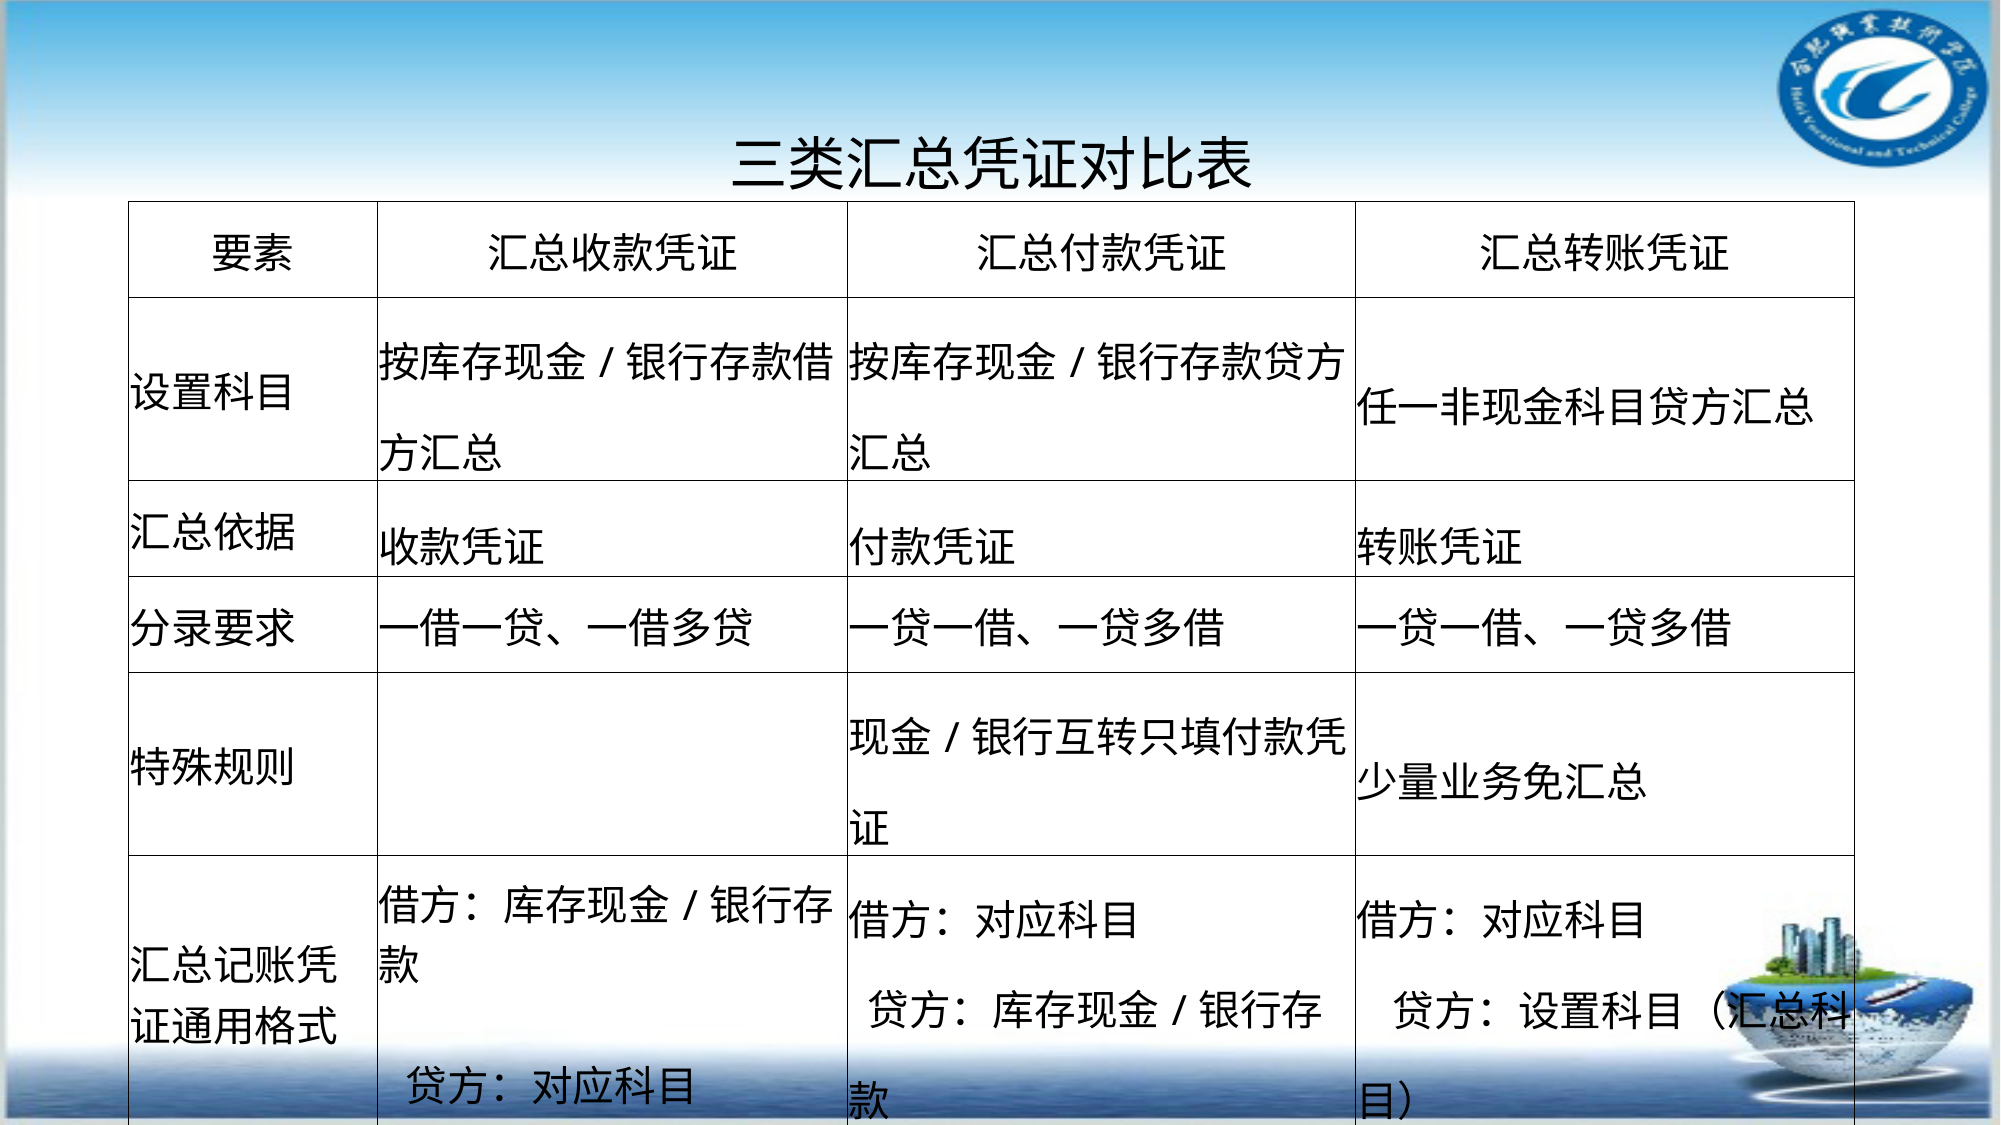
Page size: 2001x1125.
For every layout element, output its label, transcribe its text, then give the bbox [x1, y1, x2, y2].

table_cell 借方：库存现金/银行存款 贷方：对应科目 [378, 856, 847, 1125]
table_cell 借方：对应科目 贷方：库存现金/银行存款 [848, 856, 1355, 1125]
table_cell 按库存现金/银行存款贷方汇总 [848, 298, 1355, 480]
table_cell 按库存现金/银行存款借方汇总 [378, 298, 847, 480]
table_cell 设置科目 [129, 298, 377, 480]
table_cell 任一非现金科目贷方汇总 [1356, 298, 1854, 480]
table_cell 一借一贷、一借多贷 [378, 577, 847, 672]
table_cell 借方：对应科目 贷方：设置科目（汇总科目） [1356, 856, 1854, 1125]
table_cell 汇总收款凭证 [378, 202, 847, 297]
table_cell 一贷一借、一贷多借 [848, 577, 1355, 672]
table_cell 特殊规则 [129, 673, 377, 855]
table_cell 要素 [129, 202, 377, 297]
table_cell 少量业务免汇总 [1356, 673, 1854, 855]
table_cell 一贷一借、一贷多借 [1356, 577, 1854, 672]
picture [0, 0, 2001, 1125]
table_cell 分录要求 [129, 577, 377, 672]
table_header 三类汇总凭证对比表 [128, 116, 1855, 201]
table_cell 汇总依据 [129, 481, 377, 576]
table_cell 现金/银行互转只填付款凭证 [848, 673, 1355, 855]
table_cell 转账凭证 [1356, 481, 1854, 576]
table_cell 汇总付款凭证 [848, 202, 1355, 297]
table_cell 汇总记账凭证通用格式 [129, 856, 377, 1125]
table_cell 付款凭证 [848, 481, 1355, 576]
table_cell [378, 673, 847, 855]
table_cell 收款凭证 [378, 481, 847, 576]
table_cell 汇总转账凭证 [1356, 202, 1854, 297]
